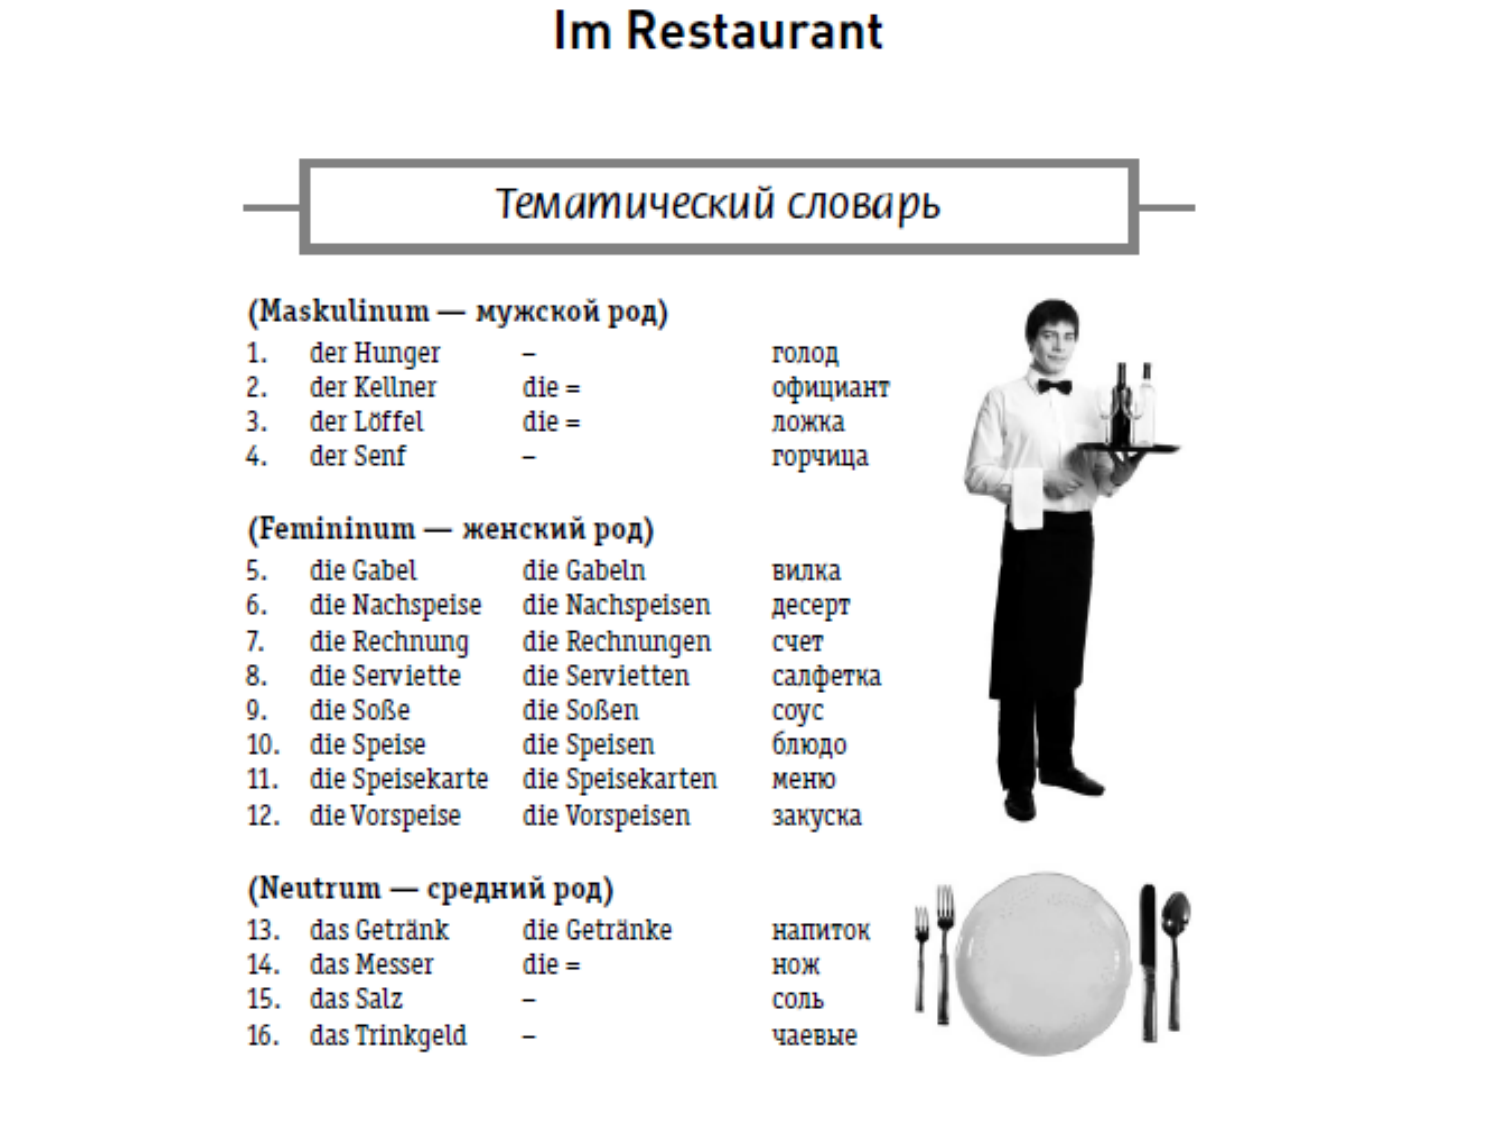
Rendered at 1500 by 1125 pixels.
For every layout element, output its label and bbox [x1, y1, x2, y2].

picture [218, 0, 1235, 1125]
